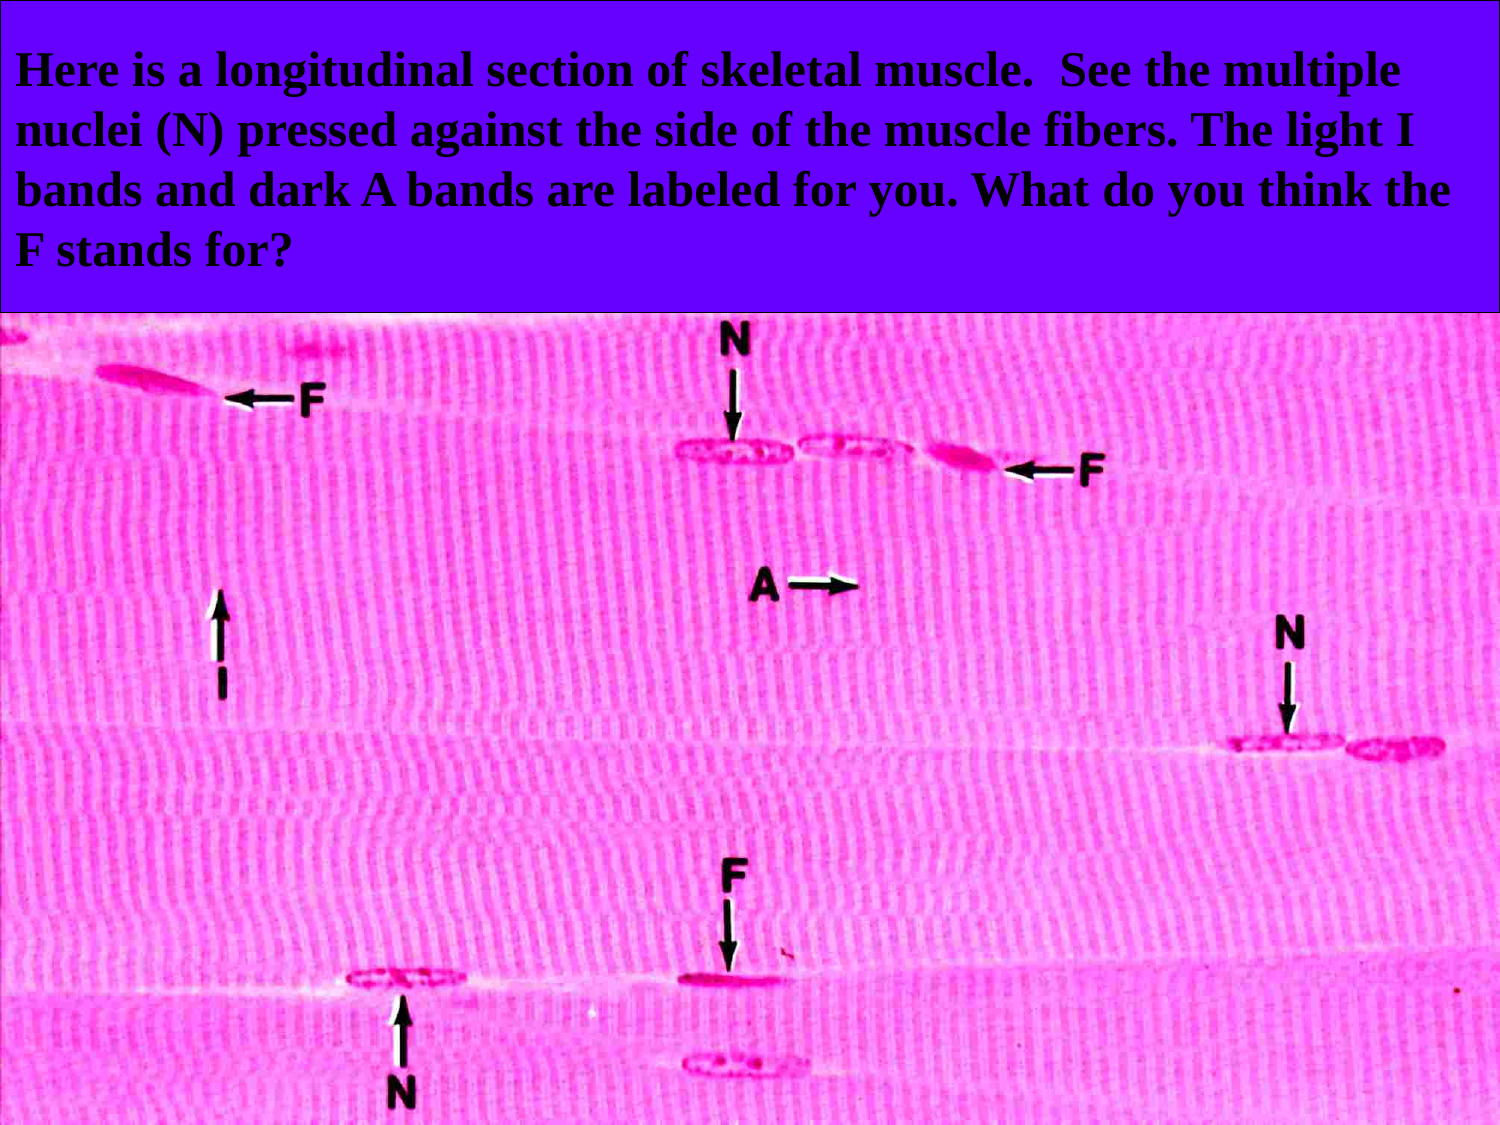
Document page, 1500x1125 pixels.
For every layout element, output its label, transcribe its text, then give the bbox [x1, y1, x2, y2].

title Here is a longitudinal section of skeletal muscle. See the multiple nuclei (N) pressed against the side of the muscle fibers. The light I bands and dark A bands are labeled for you. What do you think the F stands for? [0, 0, 1500, 311]
picture [0, 312, 1500, 1125]
